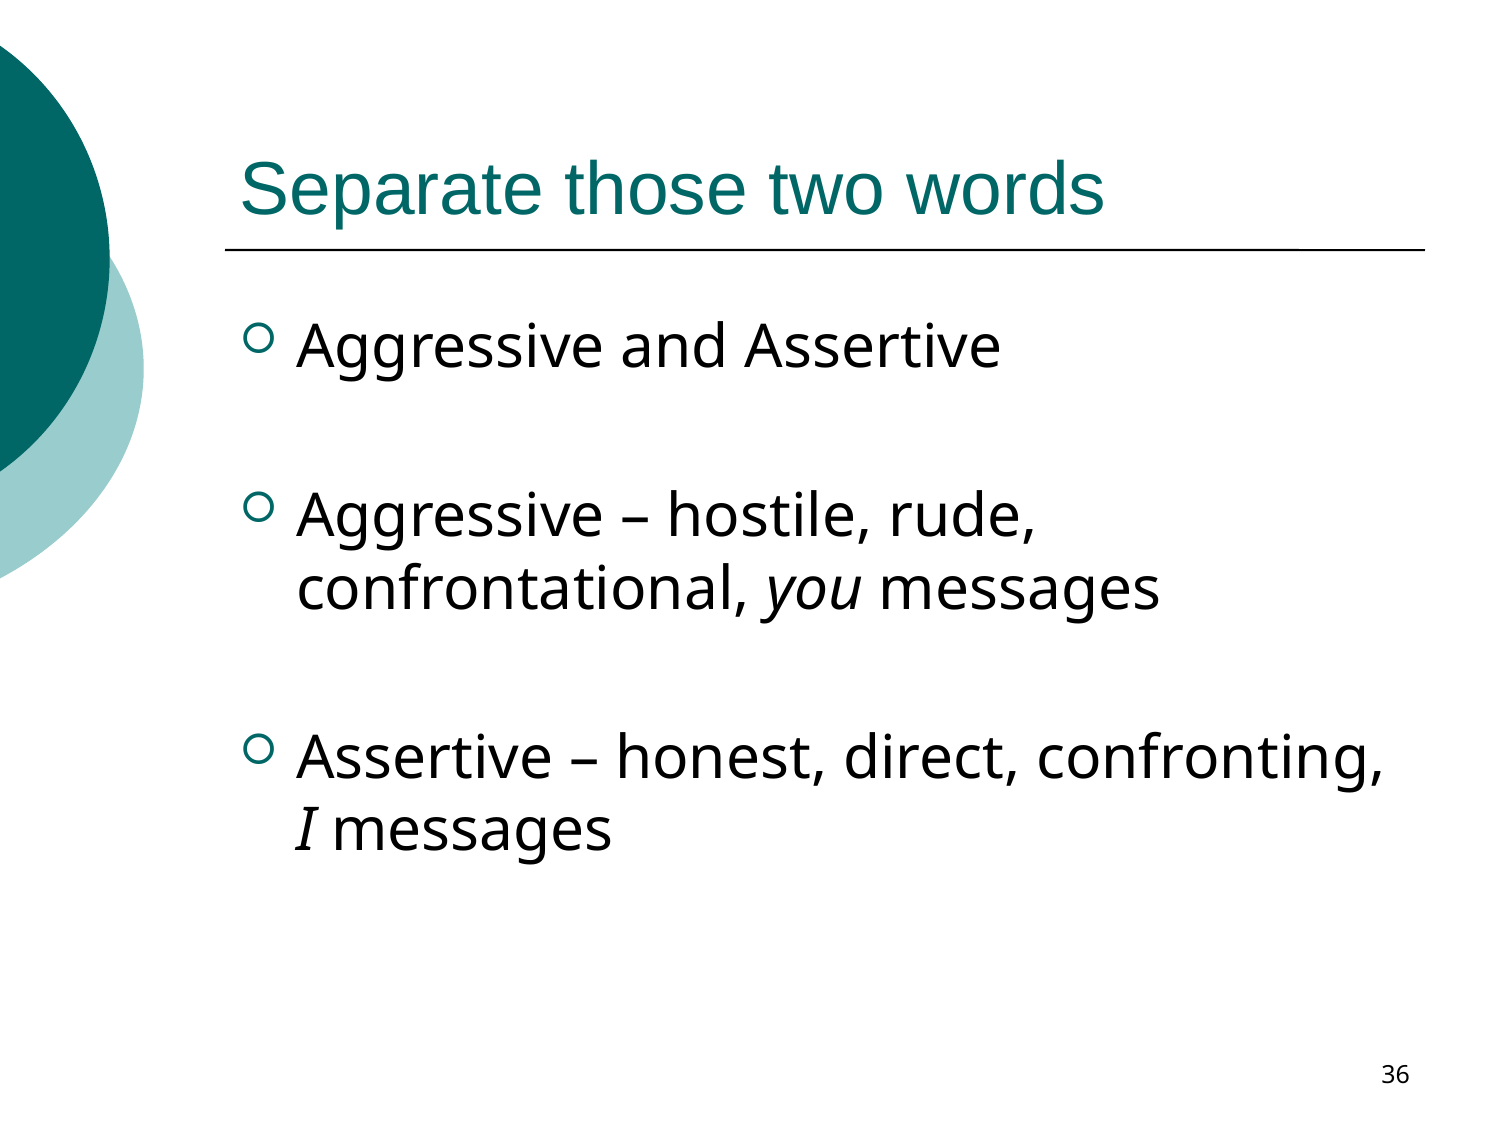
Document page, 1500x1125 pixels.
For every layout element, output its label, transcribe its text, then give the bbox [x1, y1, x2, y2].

title Separate those two words [224, 49, 1425, 238]
slide_number 36 [1074, 1024, 1426, 1101]
list Aggressive and Assertive Aggressive – hostile, rude, confrontational, you messages Assertive – honest, direct, confronting, I messages [224, 299, 1425, 975]
